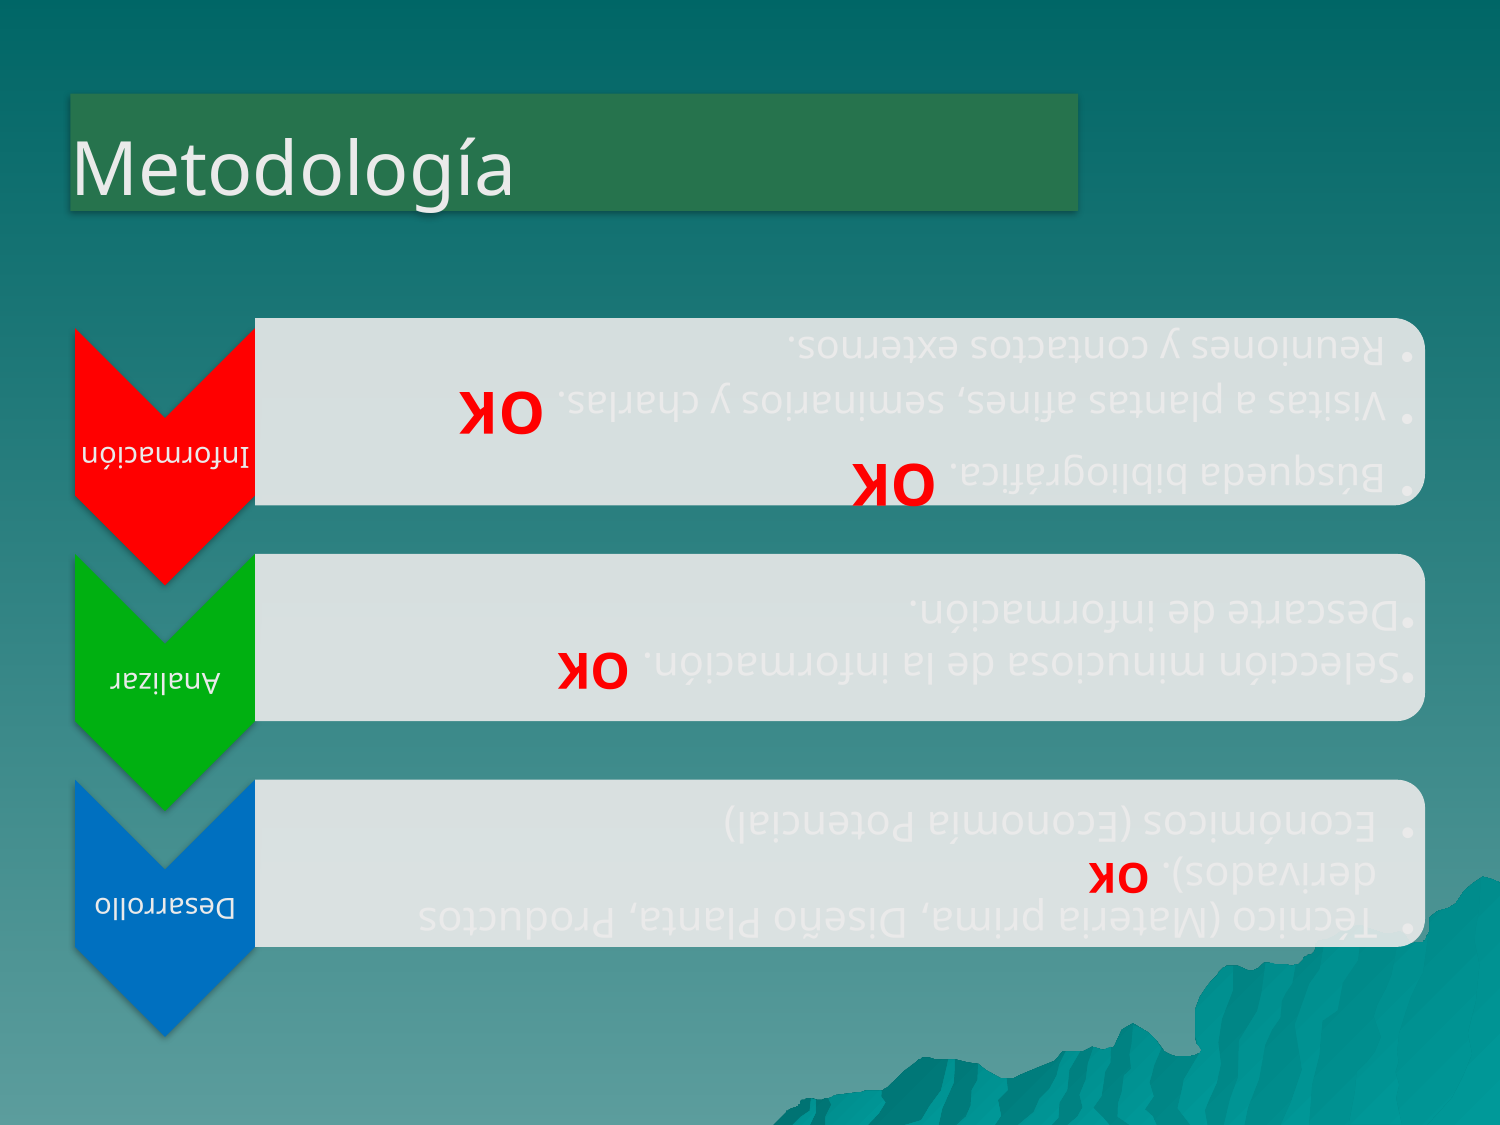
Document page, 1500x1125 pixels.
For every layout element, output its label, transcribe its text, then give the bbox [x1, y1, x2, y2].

text_box Metodología [70, 93, 1079, 211]
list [74, 317, 1426, 1038]
